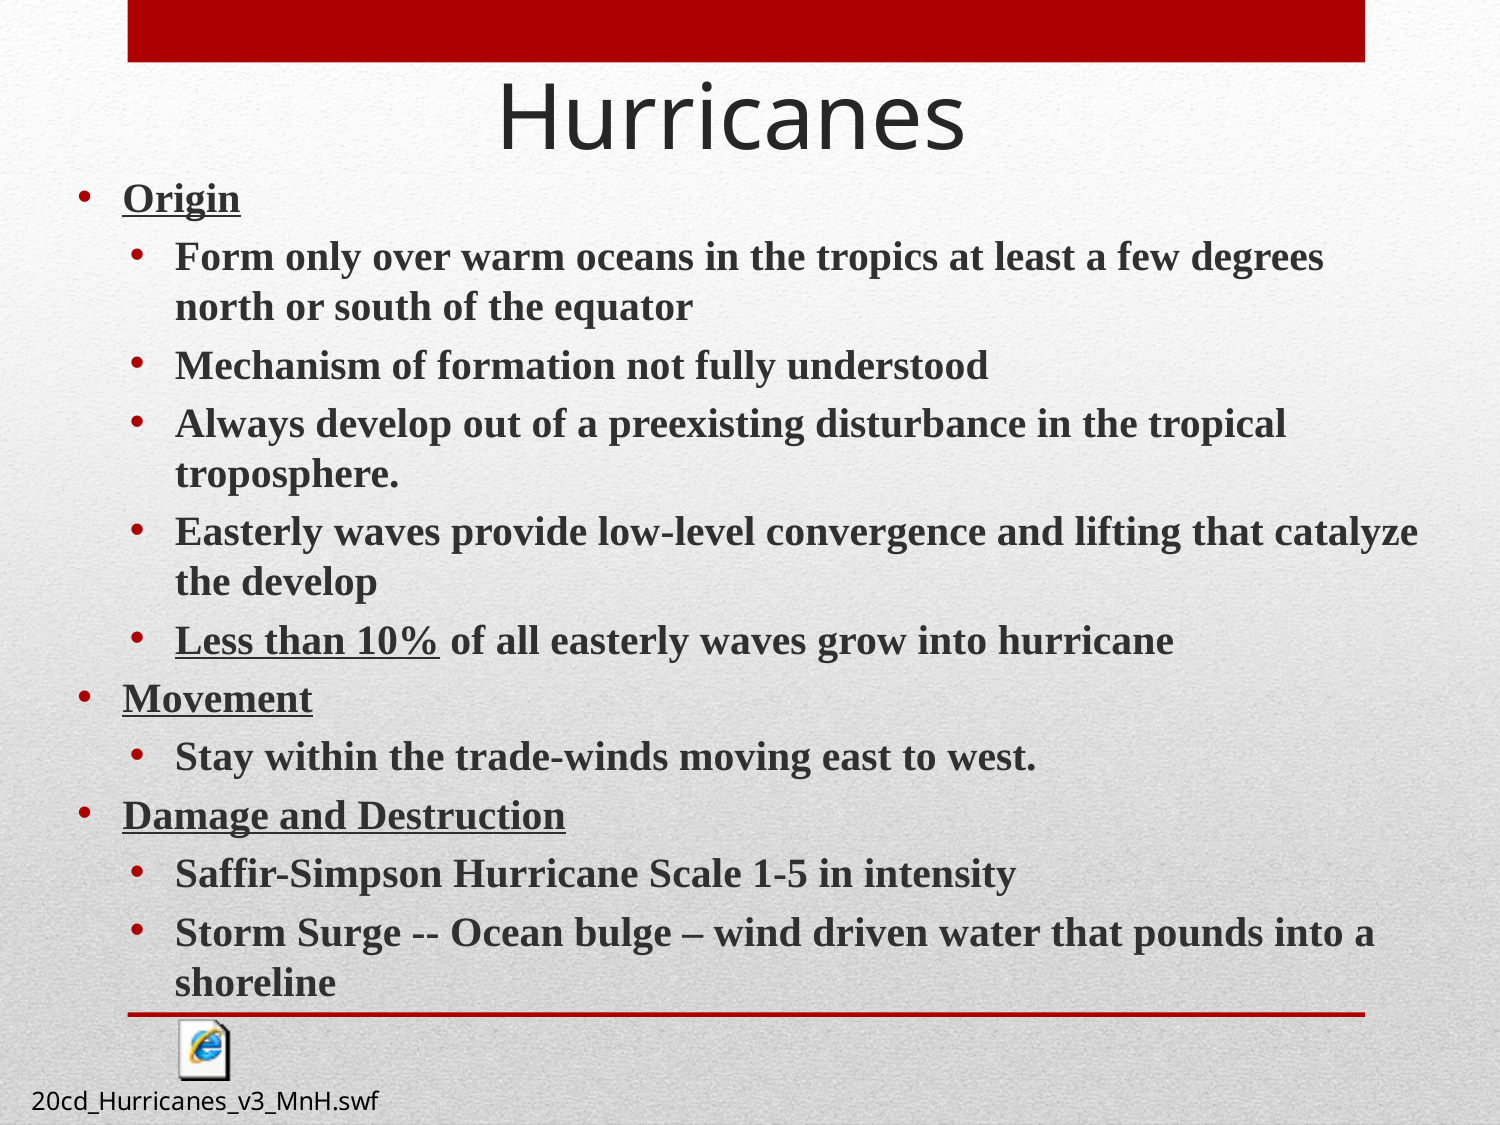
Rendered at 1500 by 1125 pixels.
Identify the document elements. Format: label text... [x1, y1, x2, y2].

title Hurricanes [162, 24, 1300, 162]
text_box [0, 1011, 412, 1125]
list Origin Form only over warm oceans in the tropics at least a few degrees north or south of the equator Mechanism of formation not fully understood Always develop out of a preexisting disturbance in the tropical troposphere. Easterly waves provide low-level convergence and lifting that catalyze the develop Less than 10% of all easterly waves grow into hurricane Movement Stay within the trade-winds moving east to west. Damage and Destruction Saffir-Simpson Hurricane Scale 1-5 in intensity Storm Surge -- Ocean bulge – wind driven water that pounds into a shoreline [62, 162, 1450, 1013]
